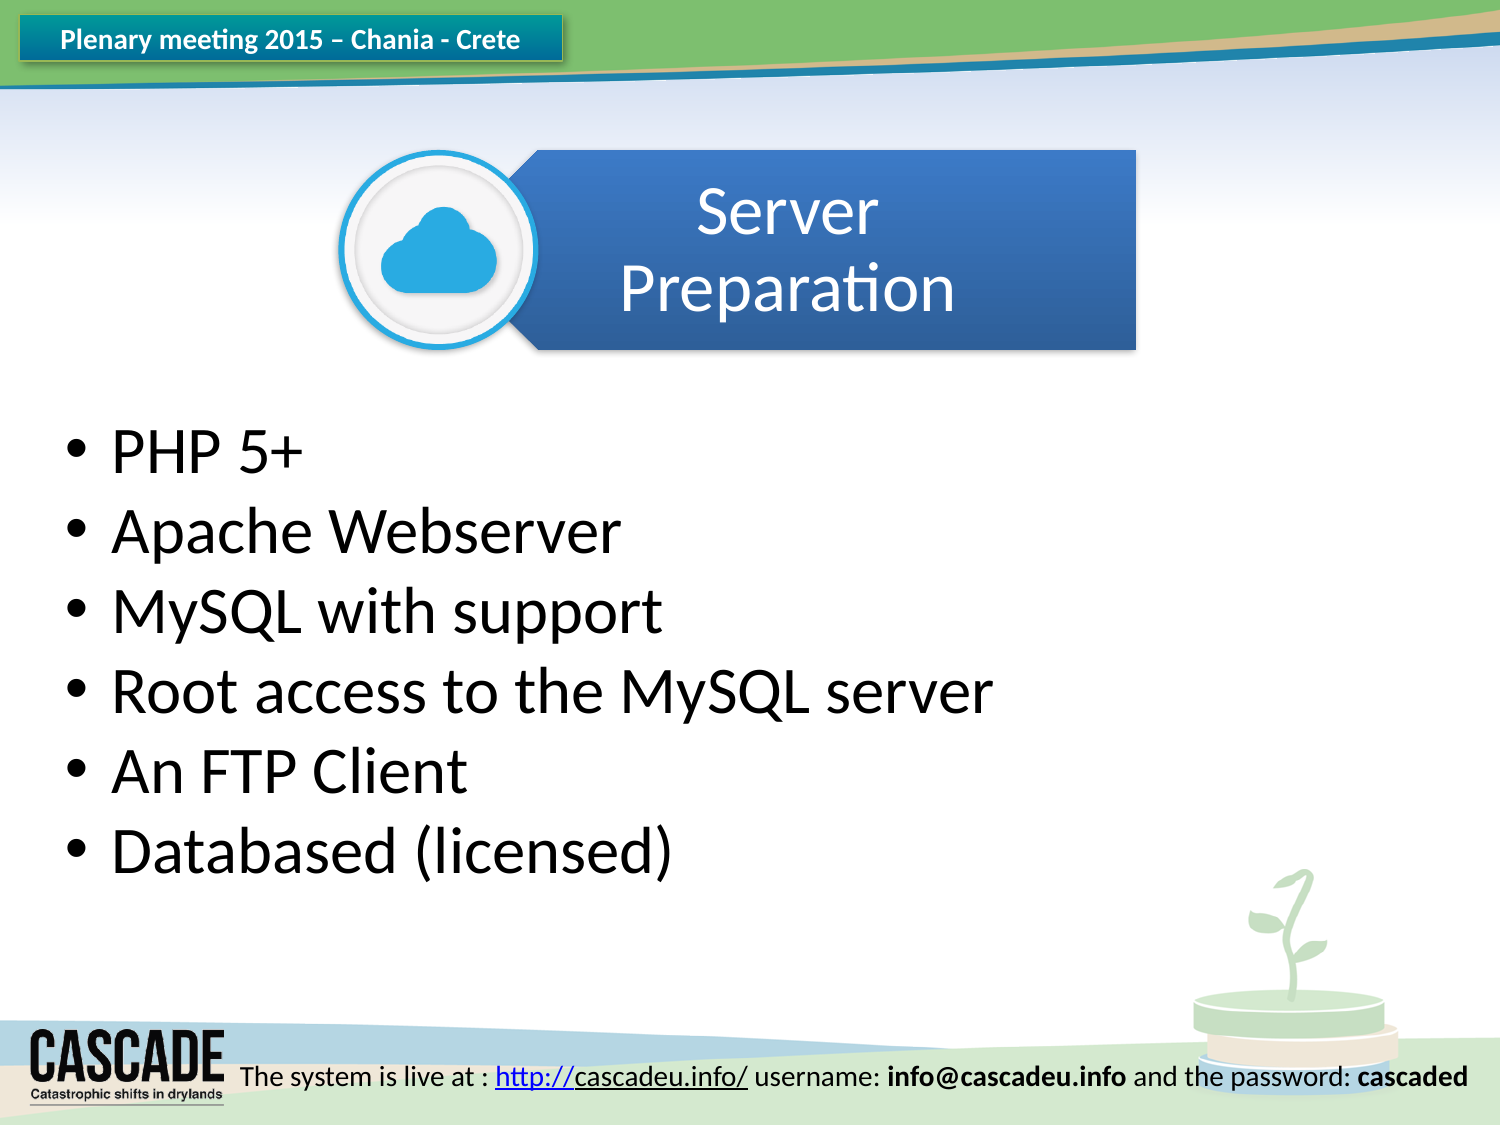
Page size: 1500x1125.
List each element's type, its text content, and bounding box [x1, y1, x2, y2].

picture [29, 1029, 224, 1106]
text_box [212, 149, 1263, 351]
text_box The system is live at : http://cascadeu.info/ username: info@cascadeu.info and the password: cascaded [224, 1049, 1488, 1100]
picture [0, 0, 1500, 90]
text_box PHP 5+ Apache Webserver MySQL with support Root access to the MySQL server An FTP Client Databased (licensed) [49, 399, 1263, 940]
